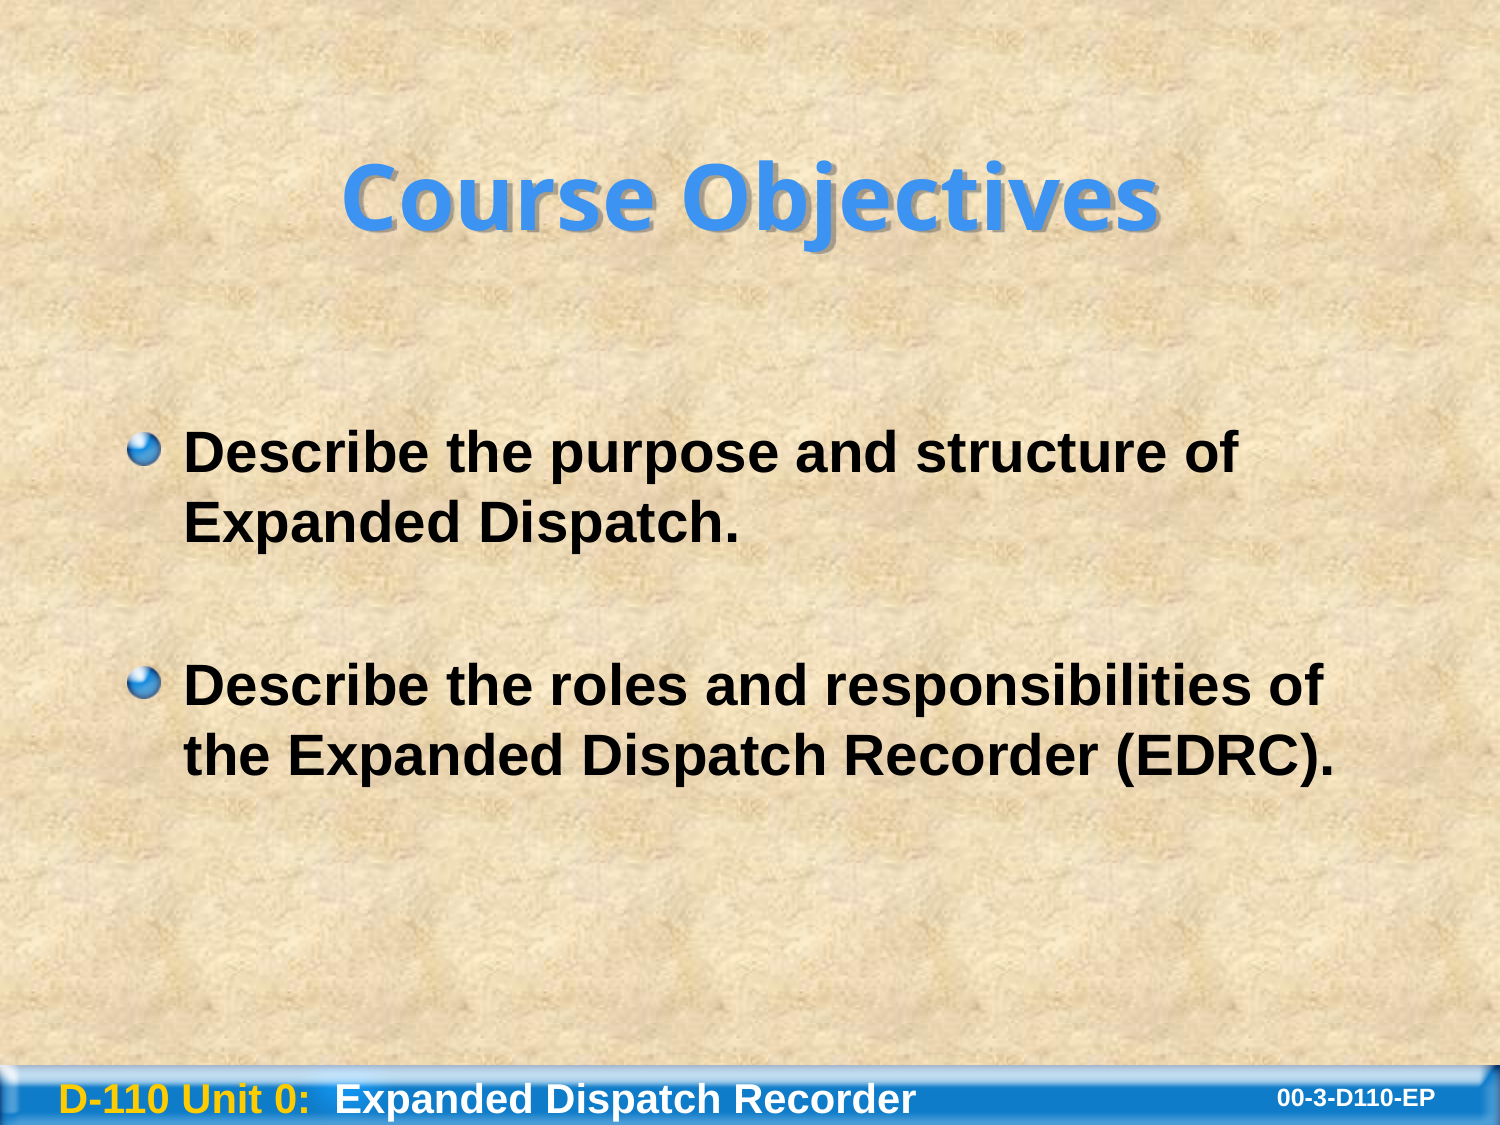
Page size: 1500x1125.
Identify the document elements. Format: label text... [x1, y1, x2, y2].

title Course Objectives [112, 99, 1388, 288]
picture [0, 0, 1500, 1125]
list Describe the purpose and structure of Expanded Dispatch. Describe the roles and responsibilities of the Expanded Dispatch Recorder (EDRC). [112, 324, 1388, 1000]
text_box D-110 Unit 0: Expanded Dispatch Recorder [43, 1064, 1039, 1125]
